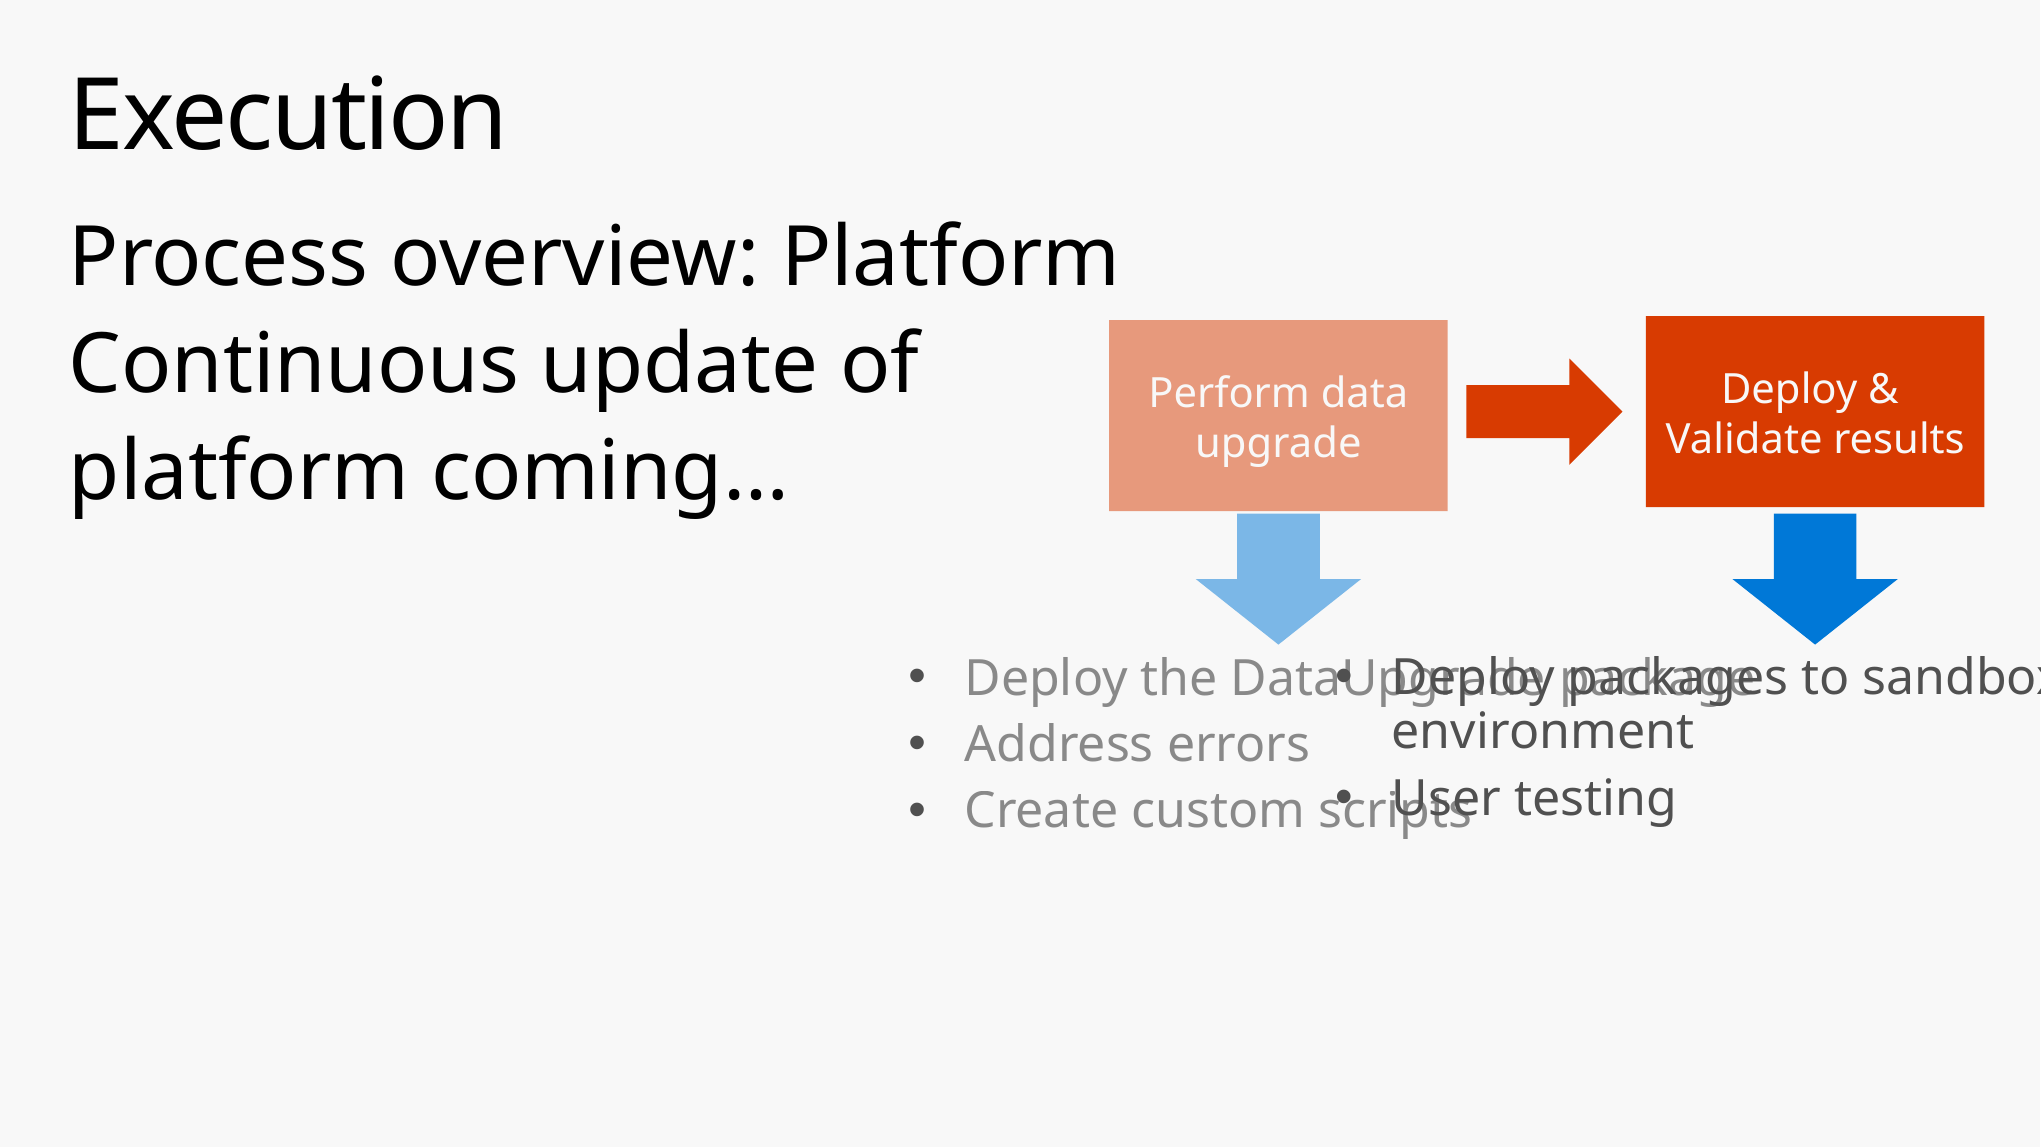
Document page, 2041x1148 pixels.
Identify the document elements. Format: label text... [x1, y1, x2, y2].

text_box [1465, 357, 1624, 466]
text_box Deploy the DataUpgrade package Address errors Create custom scripts [878, 627, 2041, 863]
list Process overview: Platform Continuous update of platform coming… [45, 198, 1996, 543]
title Execution [45, 48, 1996, 198]
text_box [1194, 512, 1362, 627]
text_box Deploy & Validate results [1645, 315, 1985, 508]
text_box [1731, 512, 1899, 627]
text_box Perform data upgrade [1108, 319, 1449, 512]
